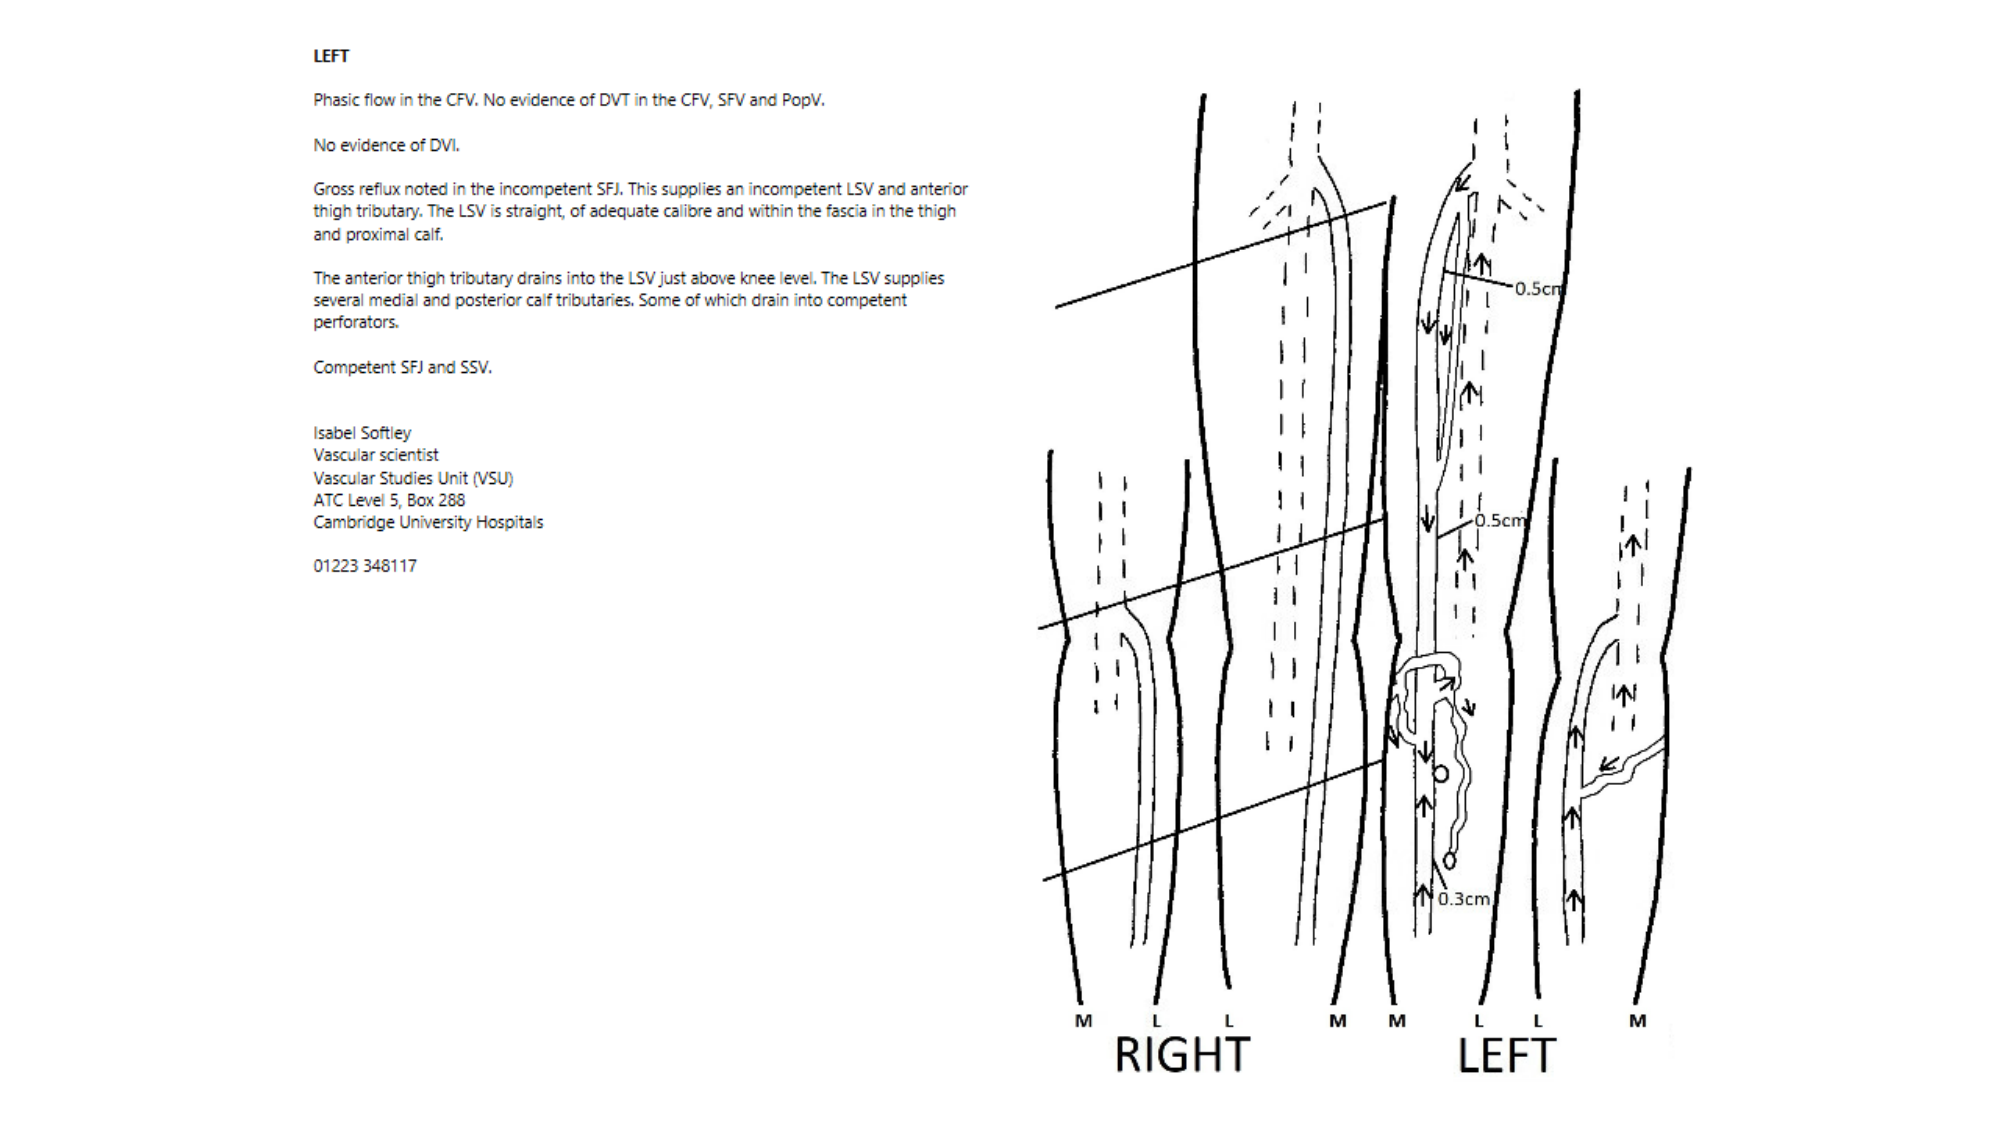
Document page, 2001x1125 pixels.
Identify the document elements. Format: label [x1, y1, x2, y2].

picture [306, 42, 1693, 1083]
